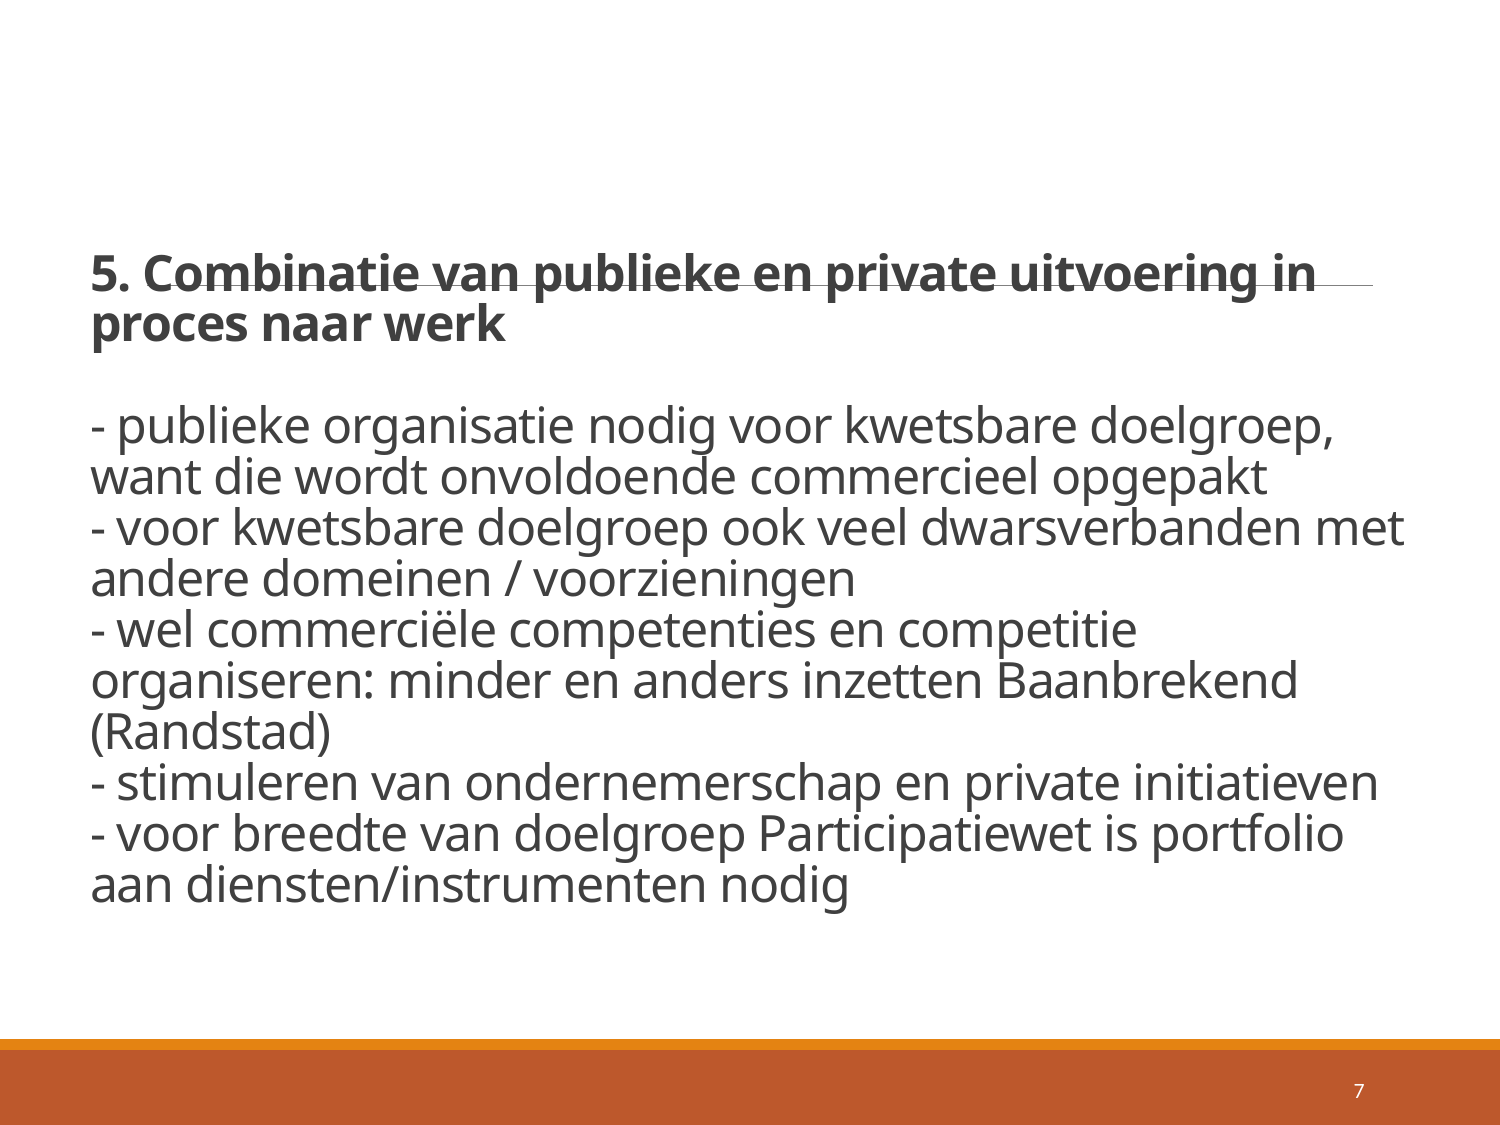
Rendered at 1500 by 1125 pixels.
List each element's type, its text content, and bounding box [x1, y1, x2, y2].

slide_number 7 [1218, 1059, 1380, 1120]
title 5. Combinatie van publieke en private uitvoering in proces naar werk - publieke organisatie nodig voor kwetsbare doelgroep, want die wordt onvoldoende commercieel opgepakt - voor kwetsbare doelgroep ook veel dwarsverbanden met andere domeinen / voorzieningen - wel commerciële competenties en competitie organiseren: minder en anders inzetten Baanbrekend (Randstad) - stimuleren van ondernemerschap en private initiatieven - voor breedte van doelgroep Participatiewet is portfolio aan diensten/instrumenten nodig [75, 144, 1425, 1083]
